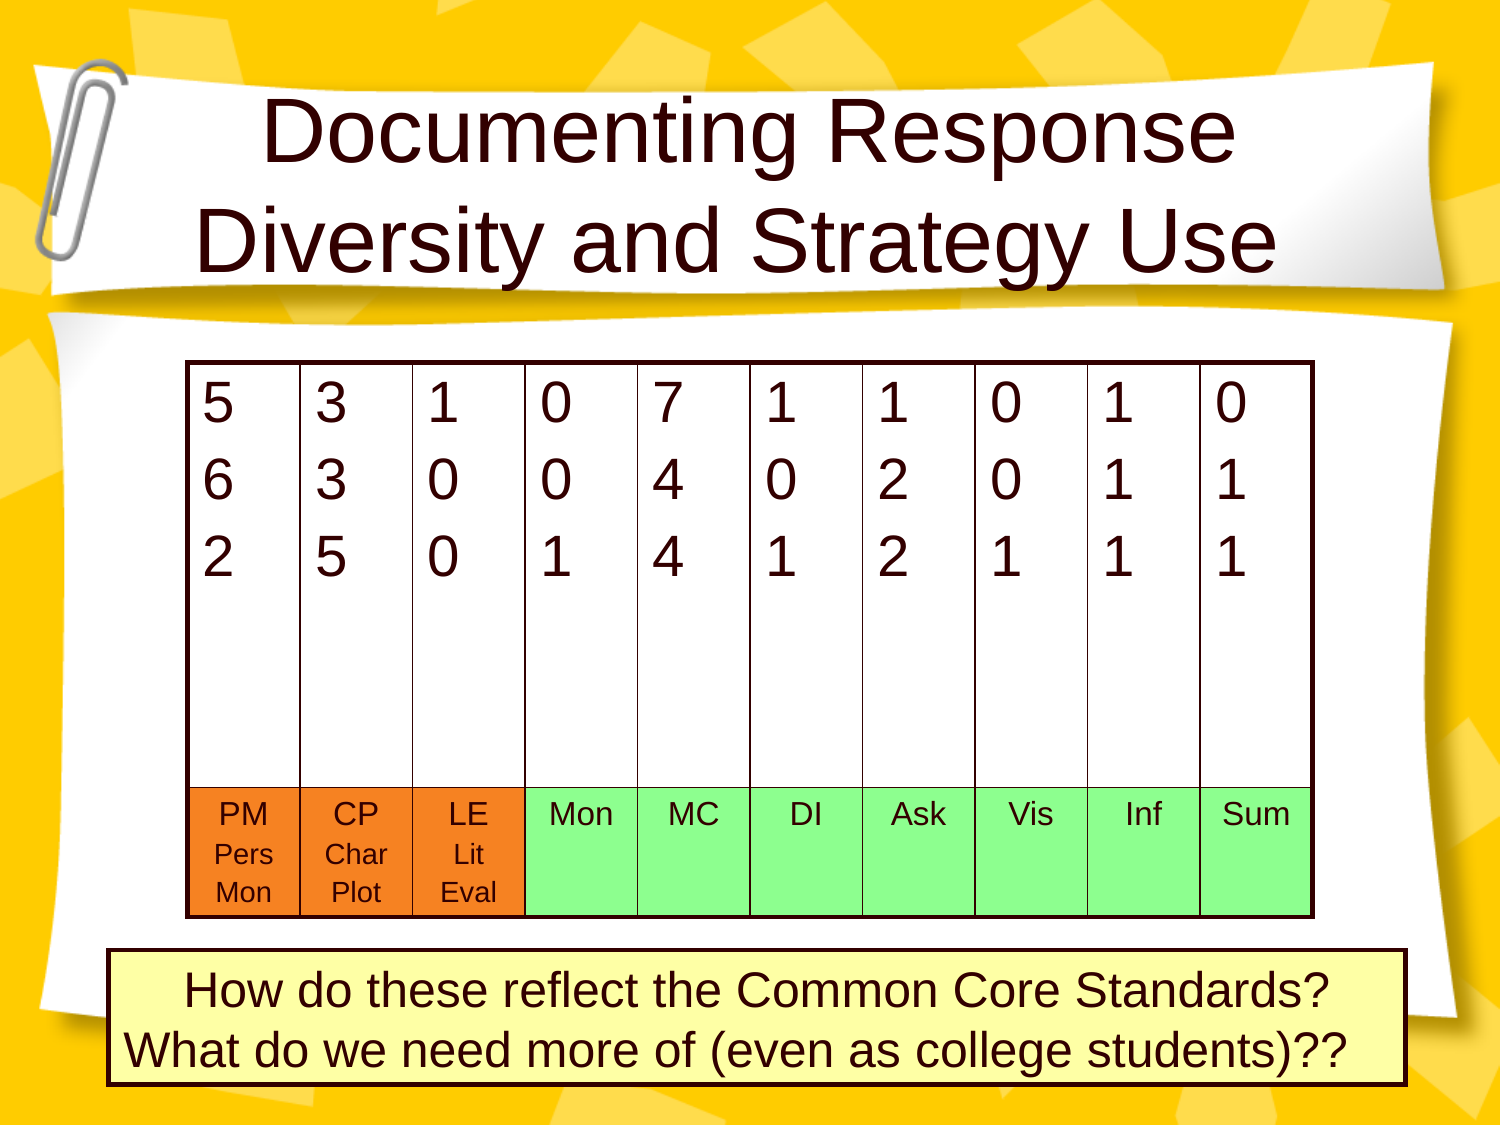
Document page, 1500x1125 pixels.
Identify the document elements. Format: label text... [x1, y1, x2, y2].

table_header 0 1 1 [1201, 365, 1310, 787]
table_header 0 0 1 [976, 365, 1087, 787]
table_cell Vis [976, 788, 1087, 915]
table_cell Inf [1088, 788, 1199, 915]
table_cell Sum [1201, 788, 1310, 915]
table_header 1 2 2 [863, 365, 974, 787]
table_cell CP Char Plot [301, 788, 412, 915]
table_header 3 3 5 [301, 365, 412, 787]
title Documenting Response Diversity and Strategy Use [112, 87, 1388, 276]
table_cell PM Pers Mon [190, 788, 299, 915]
table_cell LE Lit Eval [413, 788, 524, 915]
picture [0, 0, 1500, 1125]
table_cell Mon [526, 788, 637, 915]
table_header 1 0 1 [751, 365, 862, 787]
table_header 1 0 0 [413, 365, 524, 787]
table_cell Ask [863, 788, 974, 915]
table_header 0 0 1 [526, 365, 637, 787]
table_cell MC [638, 788, 749, 915]
table_header 5 6 2 [190, 365, 299, 787]
table_cell DI [751, 788, 862, 915]
table_header 7 4 4 [638, 365, 749, 787]
table_header 1 1 1 [1088, 365, 1199, 787]
text_box How do these reflect the Common Core Standards? What do we need more of (even as college students)?? [108, 949, 1406, 1085]
